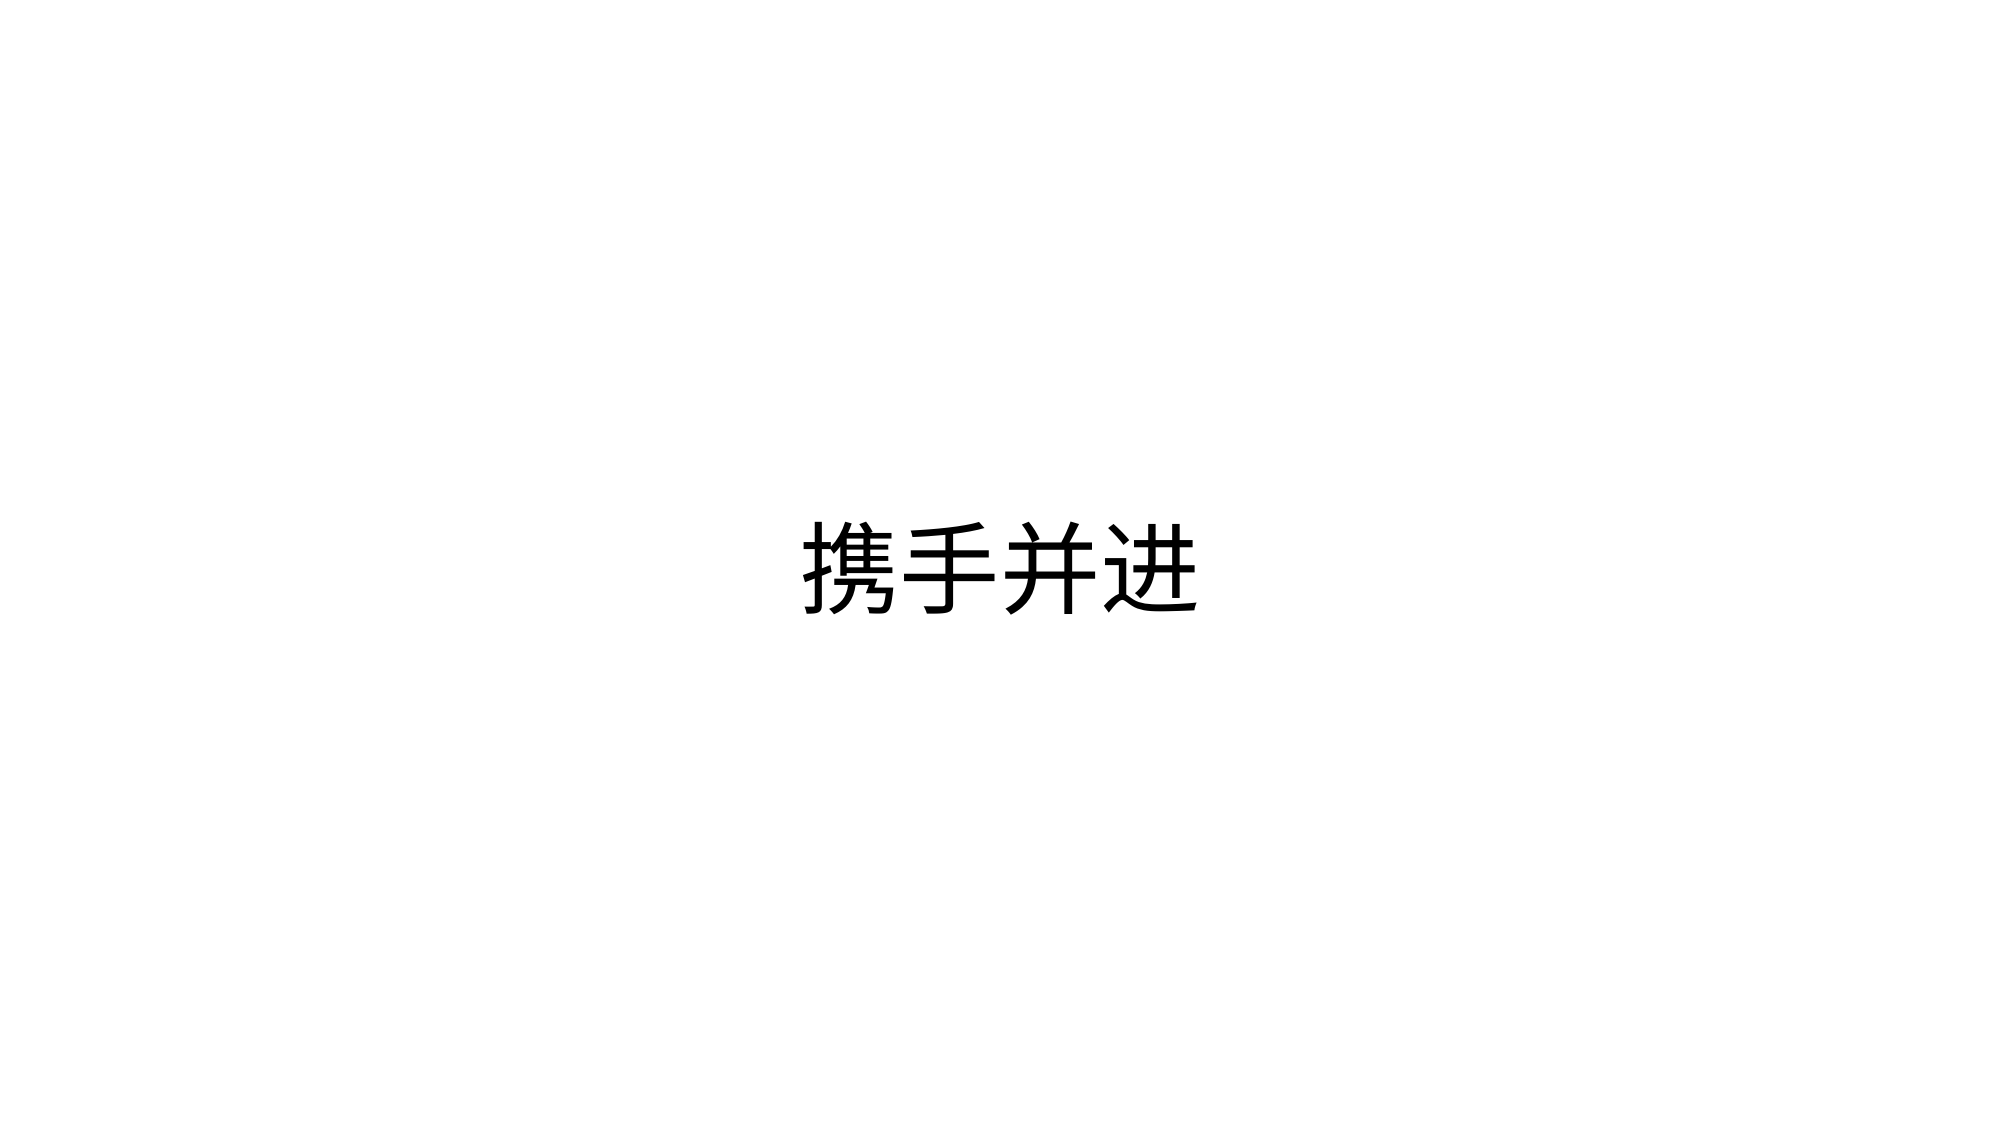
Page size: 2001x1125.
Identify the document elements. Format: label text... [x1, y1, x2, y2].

text_box 携手并进 [697, 481, 1303, 644]
